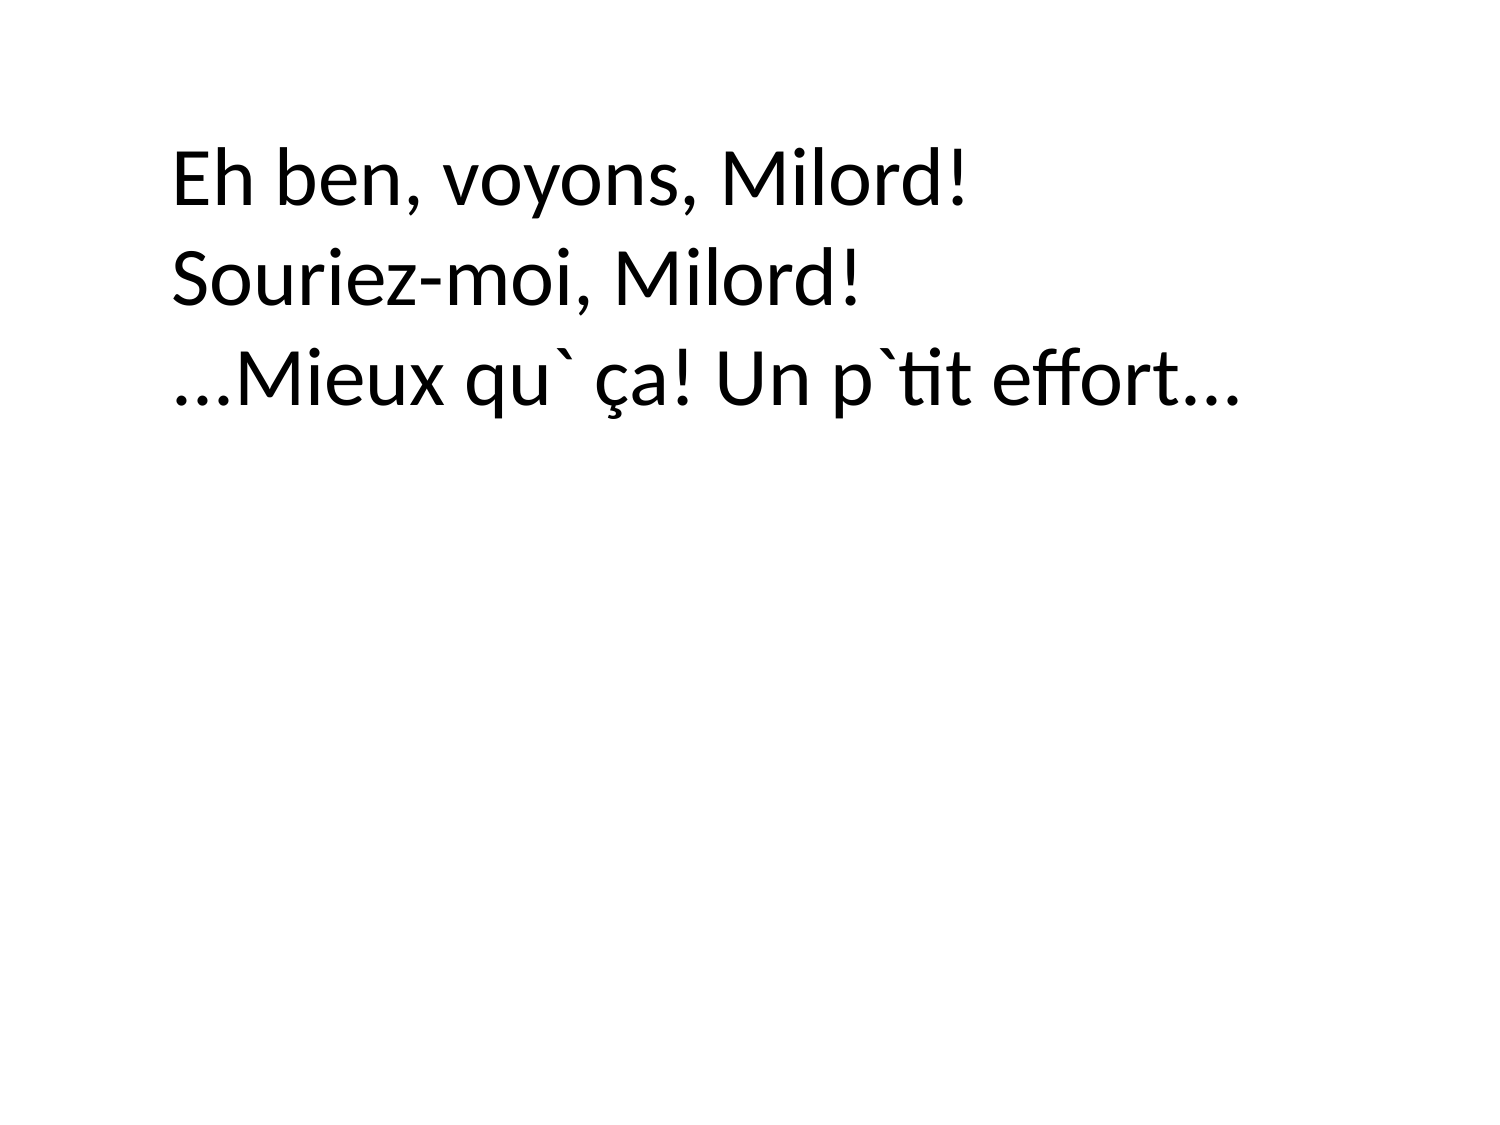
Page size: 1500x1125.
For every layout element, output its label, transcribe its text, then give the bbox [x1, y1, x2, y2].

text_box Eh ben, voyons, Milord! Souriez-moi, Milord! ...Mieux qu` ça! Un p`tit effort... [156, 114, 1260, 530]
